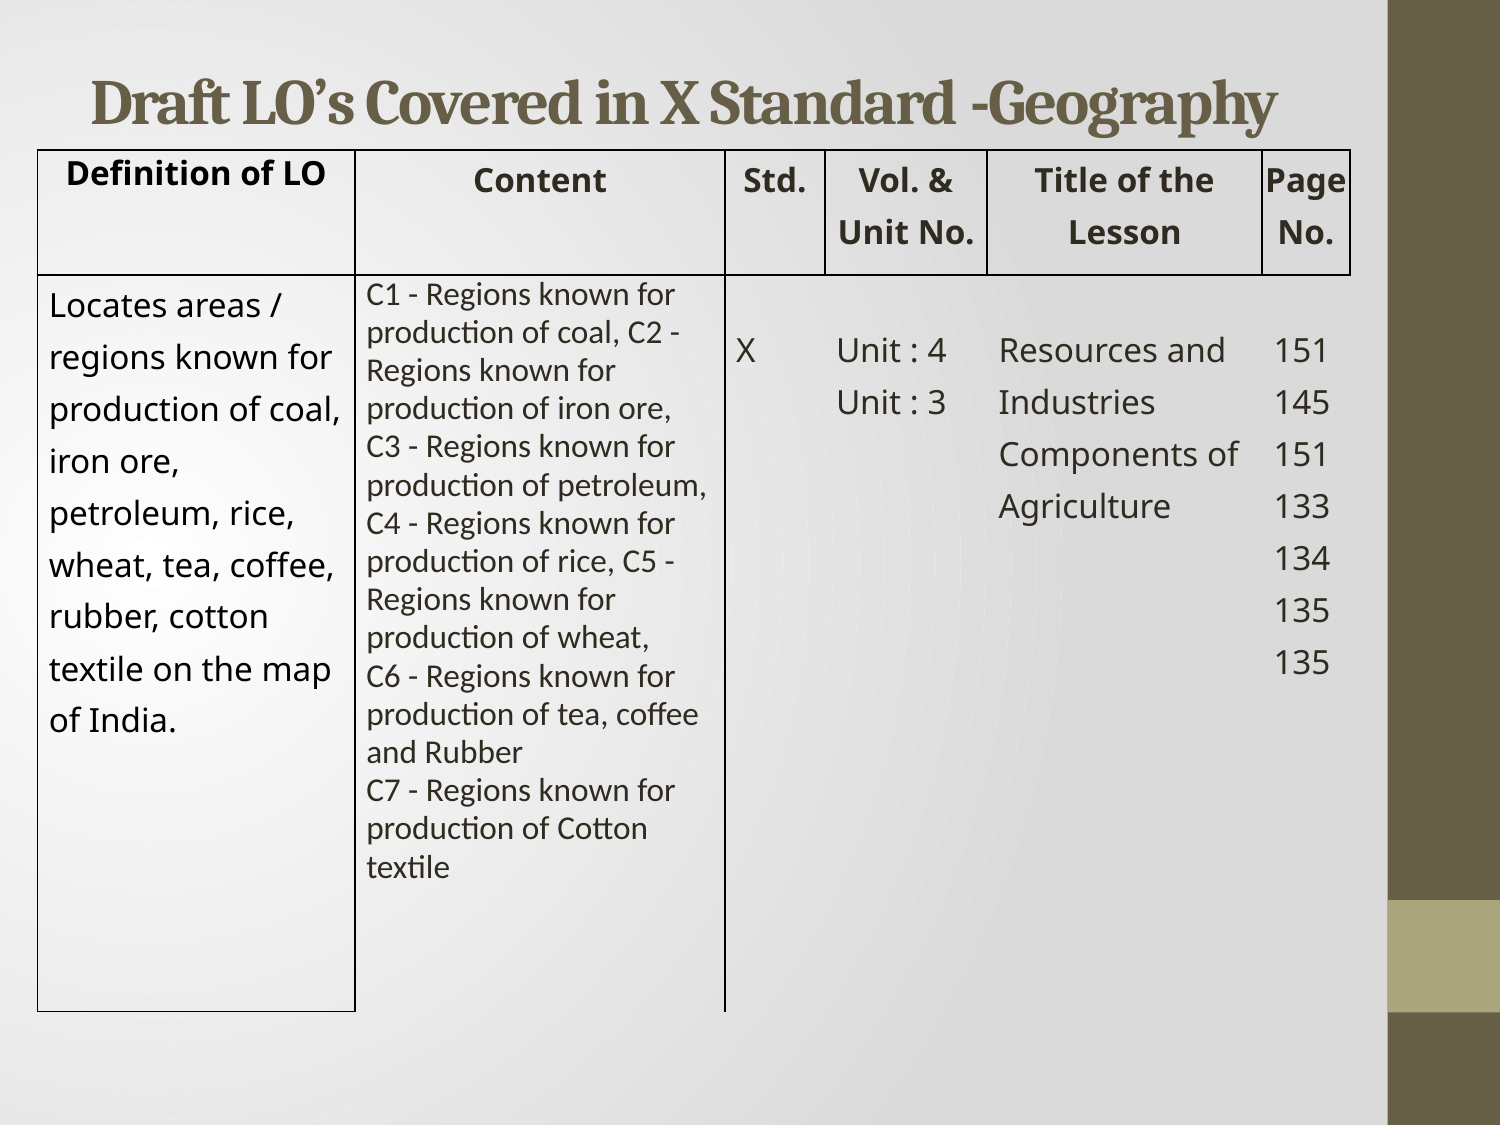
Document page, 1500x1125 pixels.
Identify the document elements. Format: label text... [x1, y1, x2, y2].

title Draft LO’s Covered in X Standard -Geography [75, 45, 1425, 163]
table_header Content [356, 163, 724, 274]
table_cell X [726, 276, 825, 1012]
table_cell Resources and Industries Components of Agriculture [987, 276, 1262, 1012]
table_header Page No. [1263, 163, 1349, 274]
table_header Std. [726, 163, 824, 274]
table_cell Locates areas / regions known for production of coal, iron ore, petroleum, rice, wheat, tea, coffee, rubber, cotton textile on the map of India. [38, 276, 354, 1011]
table_cell Unit : 4 Unit : 3 [825, 276, 987, 1012]
table_header Title of the Lesson [988, 163, 1261, 274]
table_cell C1 - Regions known for production of coal, C2 - Regions known for production of iron ore, C3 - Regions known for production of petroleum, C4 - Regions known for production of rice, C5 - Regions known for production of wheat, C6 - Regions known for production of tea, coffee and Rubber C7 - Regions known for production of Cotton textile [356, 276, 724, 1012]
table_header Vol. & Unit No. [826, 163, 986, 274]
table_cell 151 145 151 133 134 135 135 [1262, 276, 1350, 1012]
table_header Definition of LO [38, 151, 354, 274]
